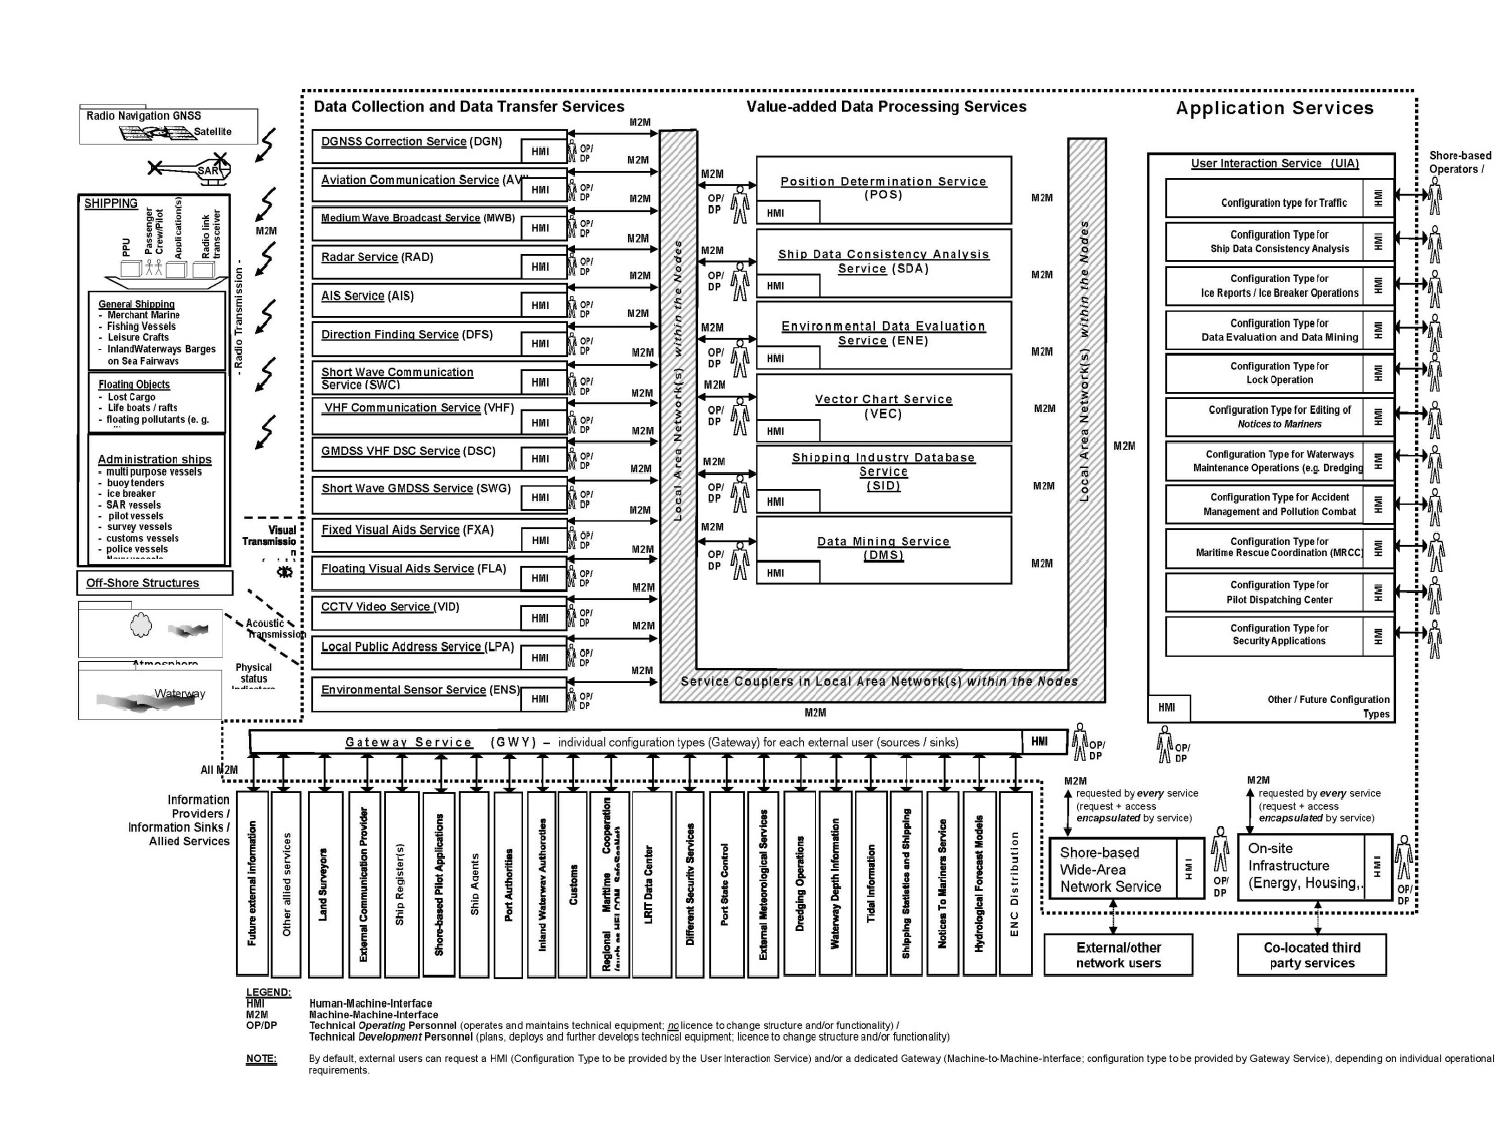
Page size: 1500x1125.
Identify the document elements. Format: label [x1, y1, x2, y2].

list [0, 0, 1500, 1125]
